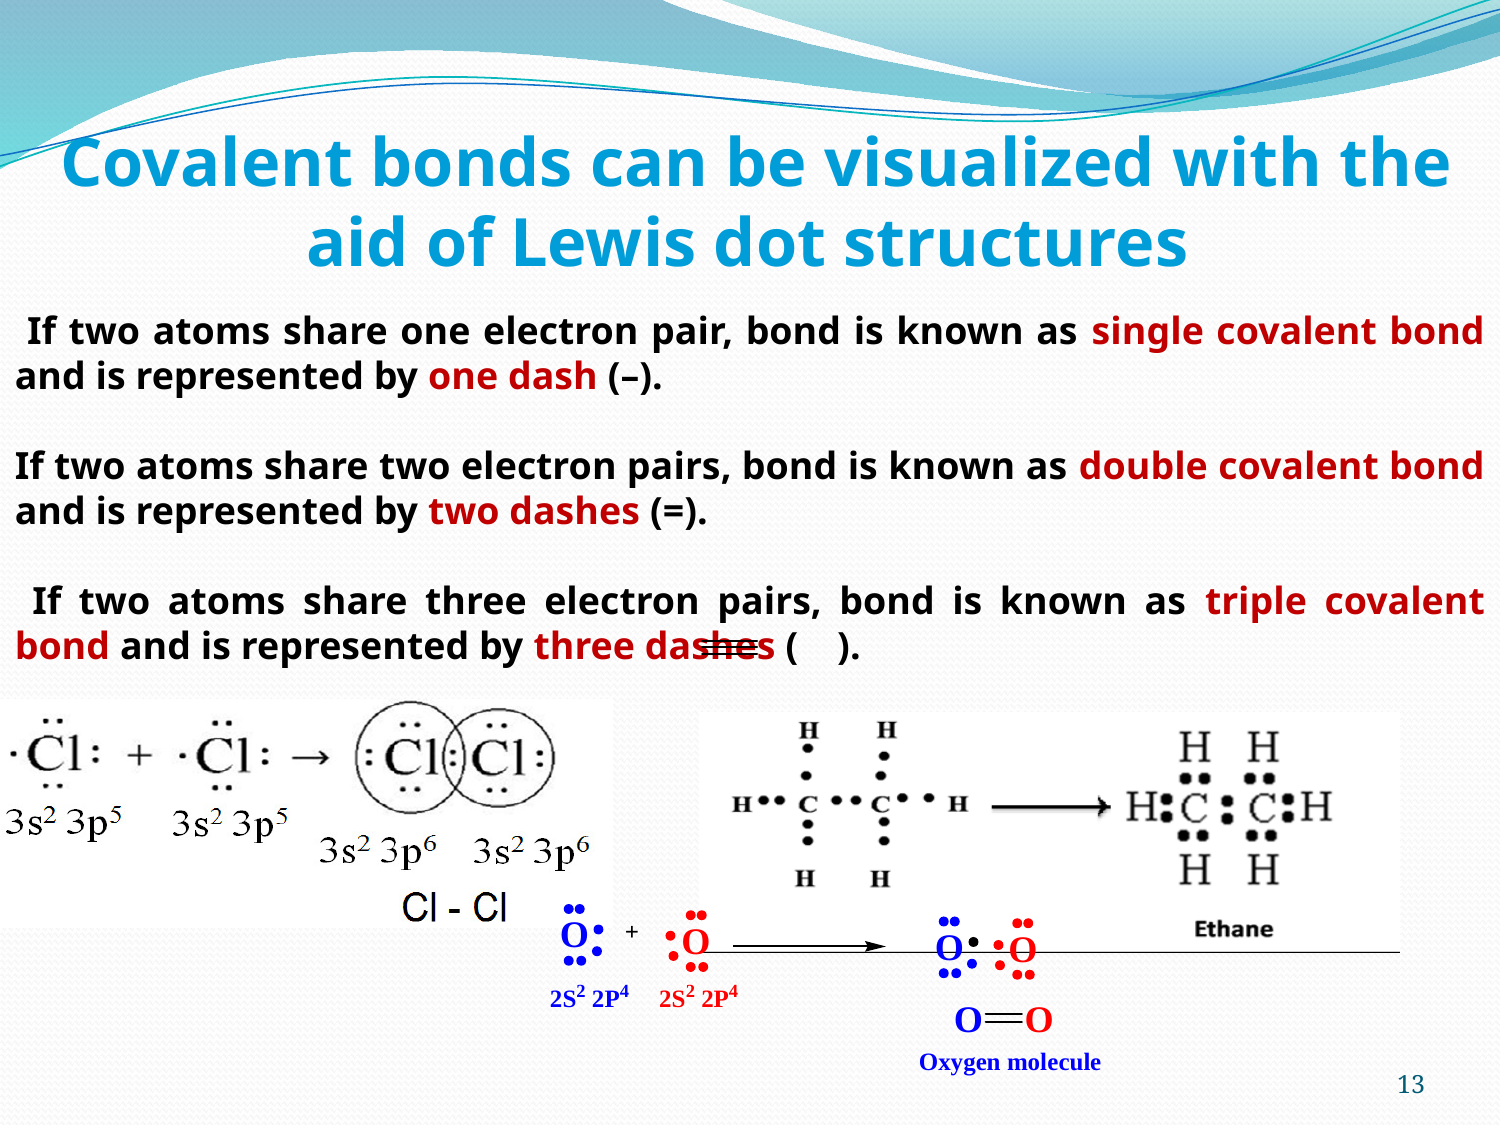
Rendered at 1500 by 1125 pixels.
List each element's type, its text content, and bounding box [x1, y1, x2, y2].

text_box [549, 899, 1102, 1076]
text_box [699, 637, 760, 658]
text_box 13 [1299, 1042, 1425, 1103]
text_box If two atoms share one electron pair, bond is known as single covalent bond and is represented by one dash (–). If two atoms share two electron pairs, bond is known as double covalent bond and is represented by two dashes (=). If two atoms share three electron pairs, bond is known as triple covalent bond and is represented by three dashes ( ). [0, 299, 1500, 675]
slide_number 26 [692, 638, 765, 671]
text_box Covalent bonds can be visualized with the aid of Lewis dot structures [37, 112, 1475, 379]
picture [0, 699, 613, 929]
picture [699, 712, 1401, 953]
